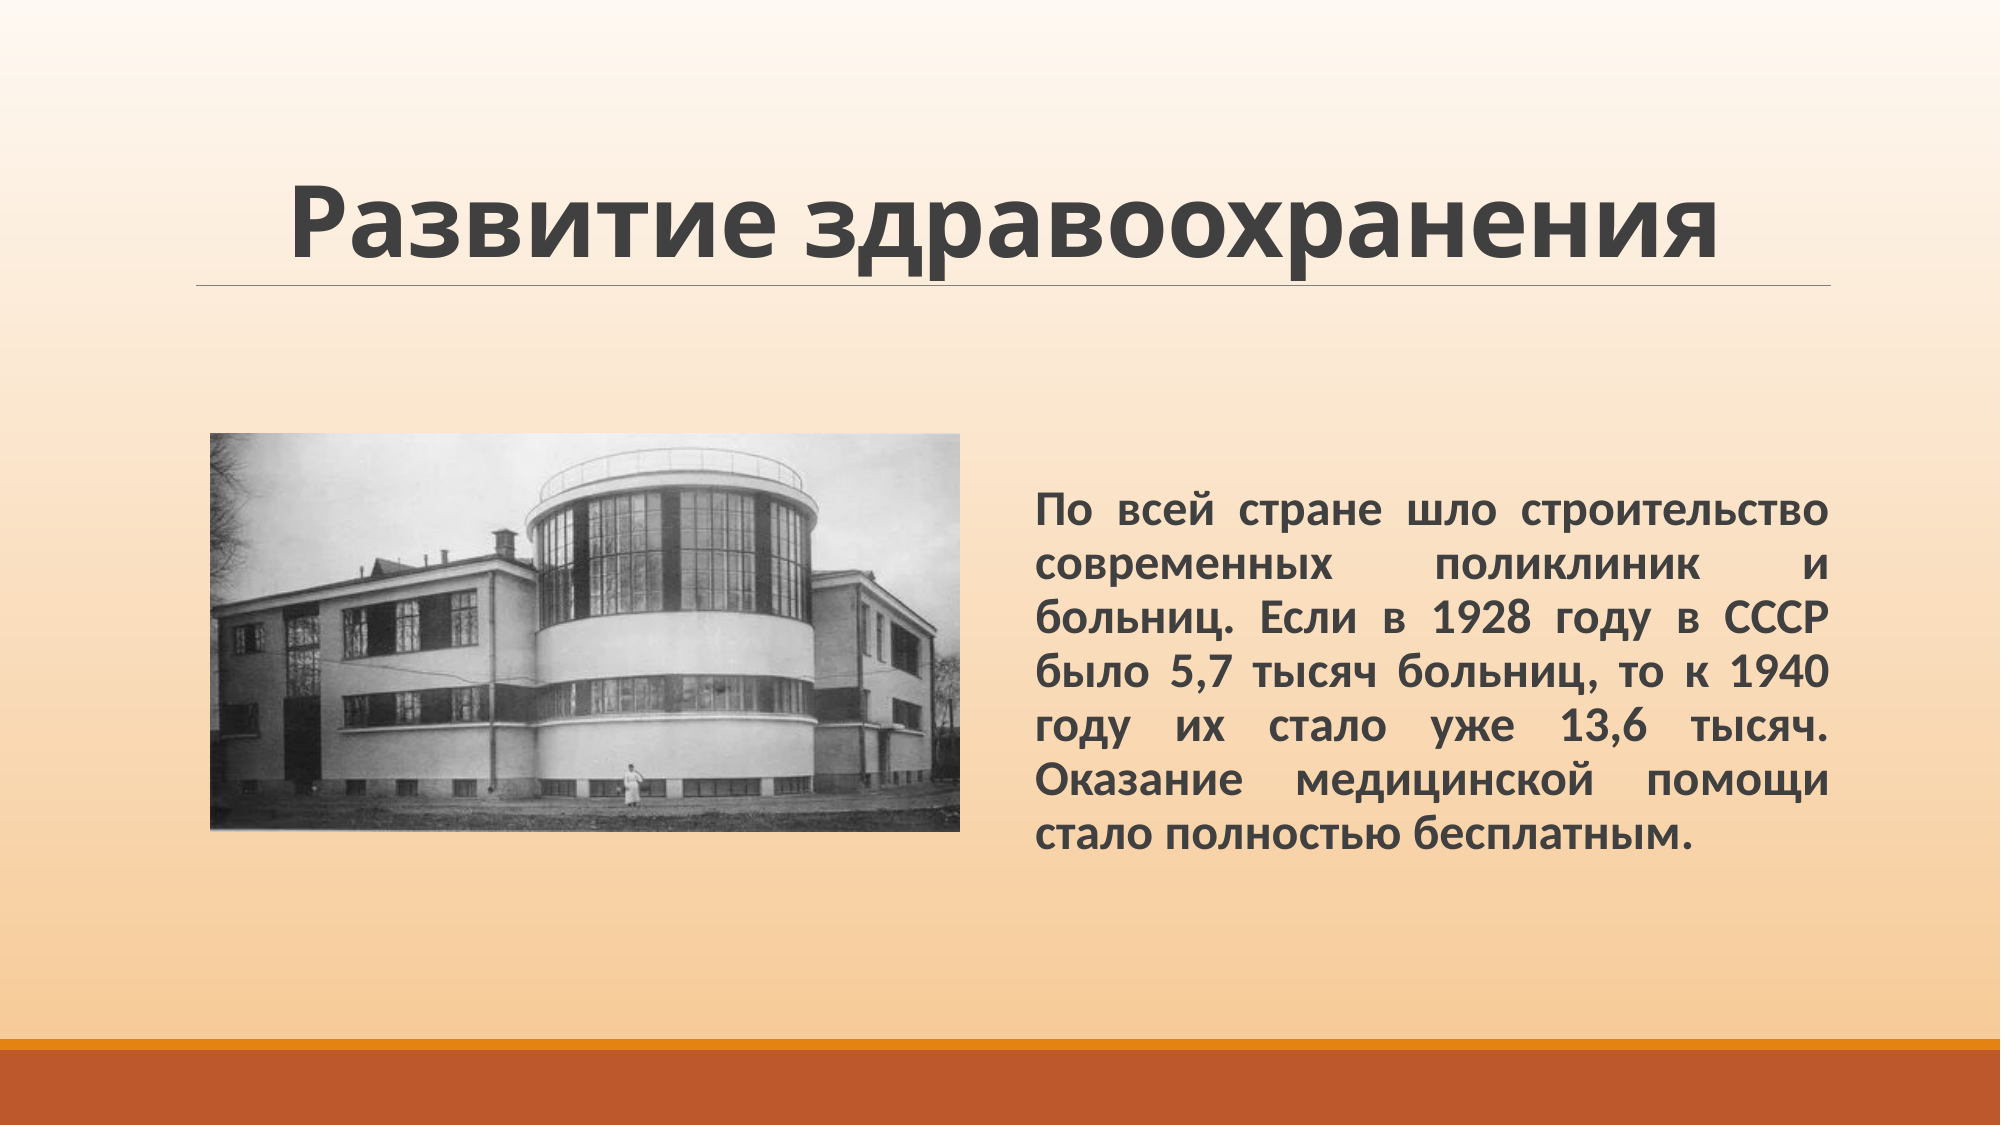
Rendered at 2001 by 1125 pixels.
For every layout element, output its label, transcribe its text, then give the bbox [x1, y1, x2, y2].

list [209, 433, 961, 833]
title Развитие здравоохранения [180, 47, 1830, 285]
list По всей стране шло строительство современных поликлиник и больниц. Если в 1928 году в СССР было 5,7 тысяч больниц, то к 1940 году их стало уже 13,6 тысяч. Оказание медицинской помощи стало полностью бесплатным. [1020, 302, 1830, 963]
